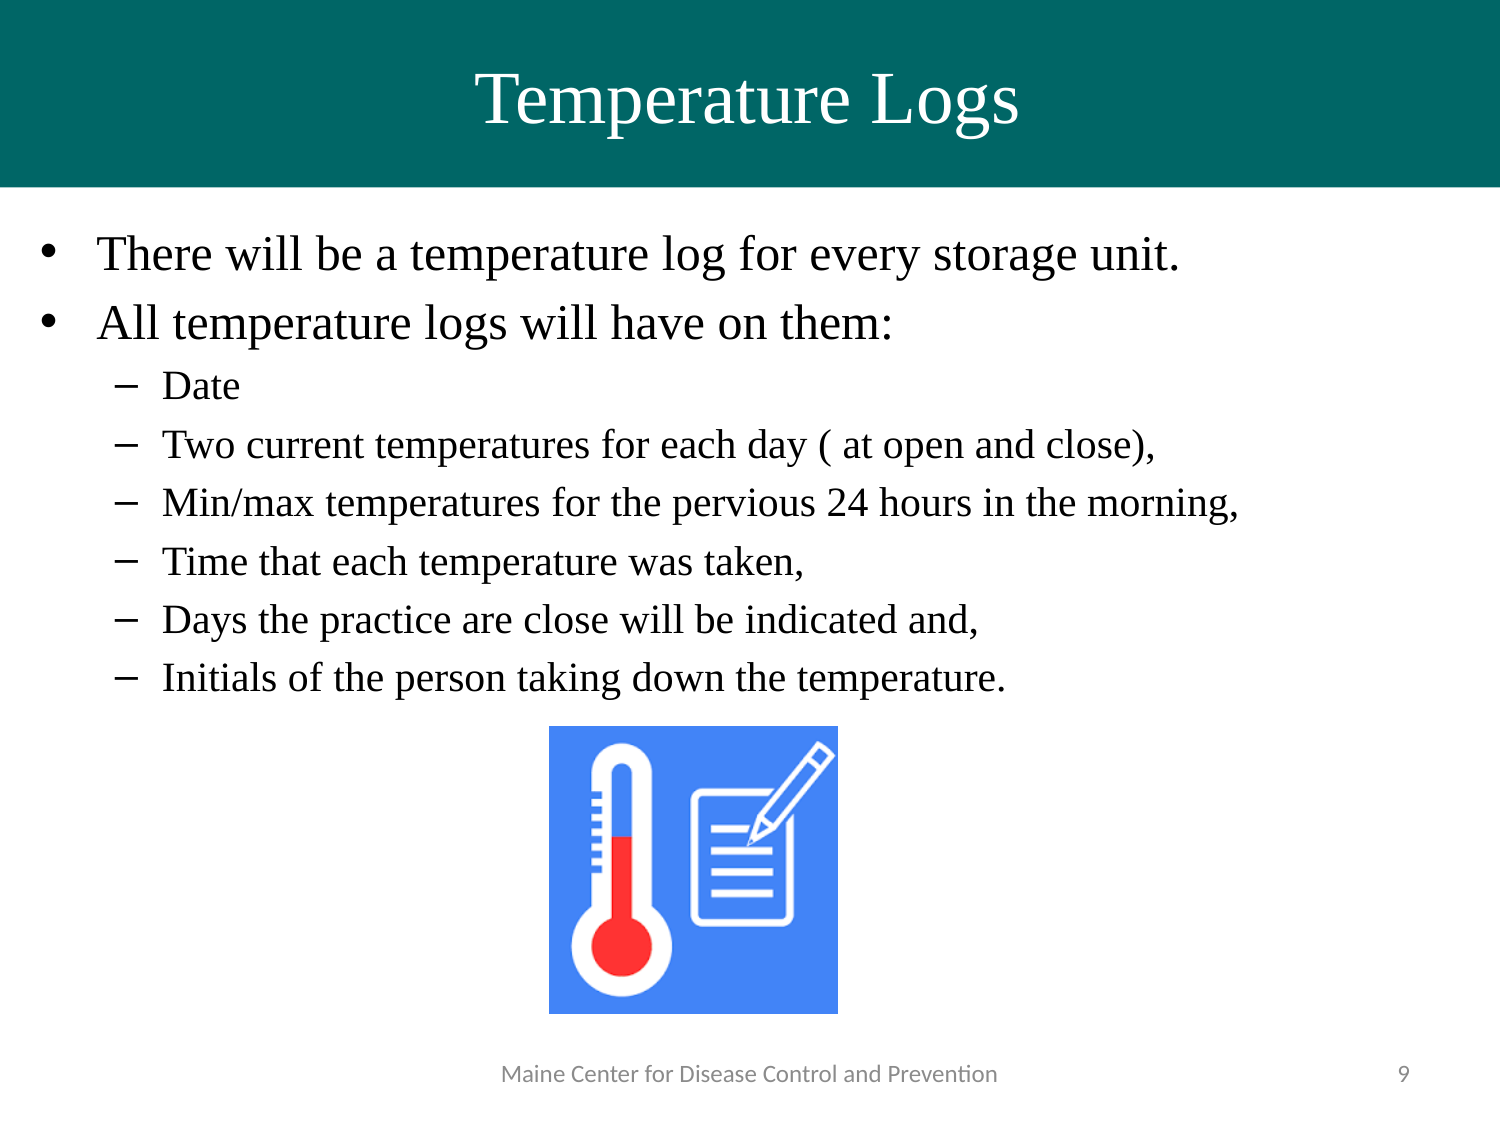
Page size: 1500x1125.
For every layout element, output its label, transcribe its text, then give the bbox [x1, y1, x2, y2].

slide_number 9 [1074, 1042, 1425, 1103]
title Temperature Logs [0, 0, 1500, 188]
picture [549, 726, 838, 1015]
list There will be a temperature log for every storage unit. All temperature logs will have on them: Date Two current temperatures for each day ( at open and close), Min/max temperatures for the pervious 24 hours in the morning, Time that each temperature was taken, Days the practice are close will be indicated and, Initials of the person taking down the temperature. [24, 212, 1475, 1025]
footer Maine Center for Disease Control and Prevention [450, 1042, 1050, 1103]
